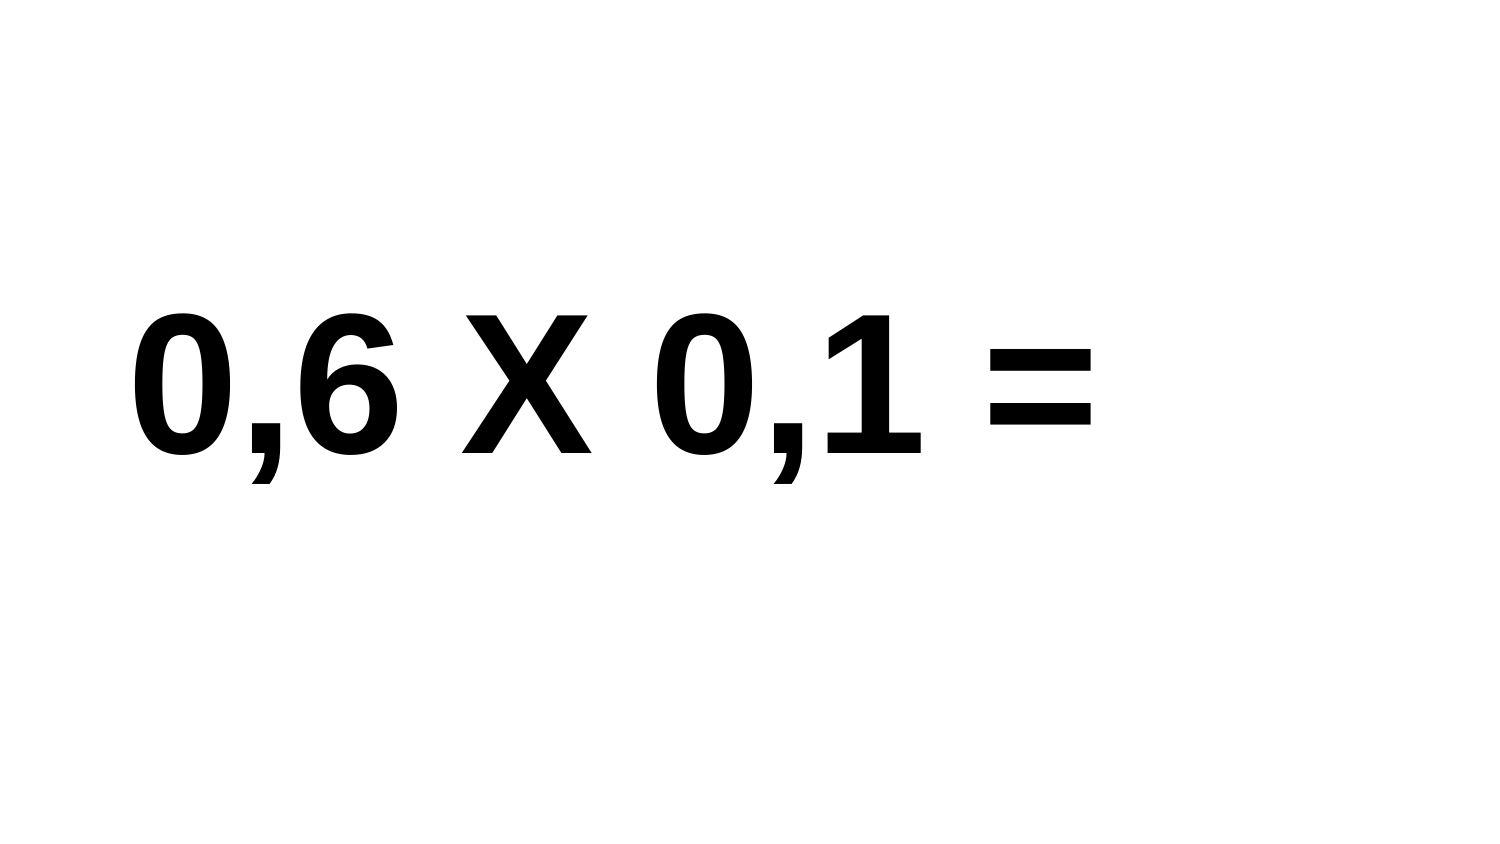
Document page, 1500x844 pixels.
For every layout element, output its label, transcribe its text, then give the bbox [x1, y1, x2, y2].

text_box 0,6 X 0,1 = [112, 318, 1388, 509]
